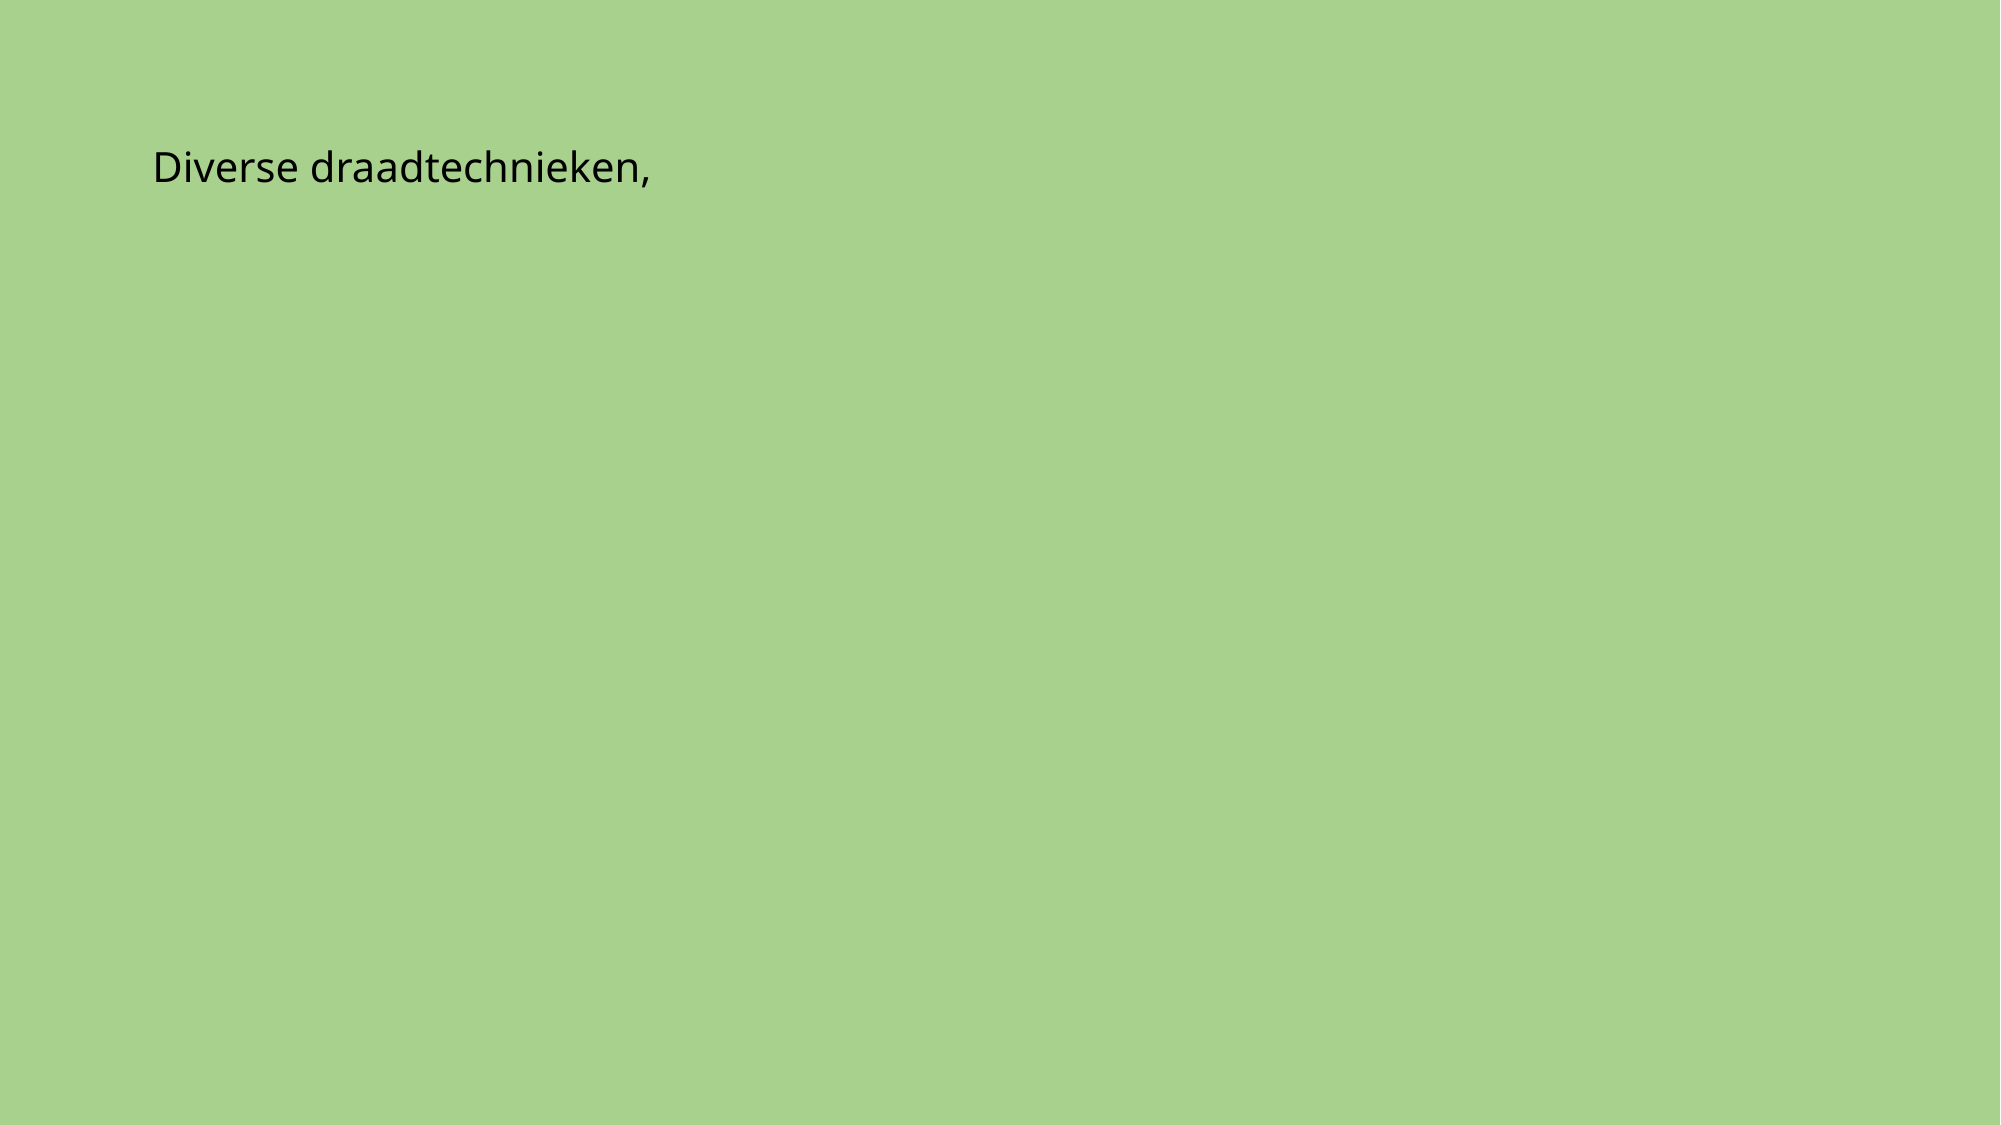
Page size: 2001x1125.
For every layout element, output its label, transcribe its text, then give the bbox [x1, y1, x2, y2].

title Diverse draadtechnieken, [137, 59, 1863, 278]
